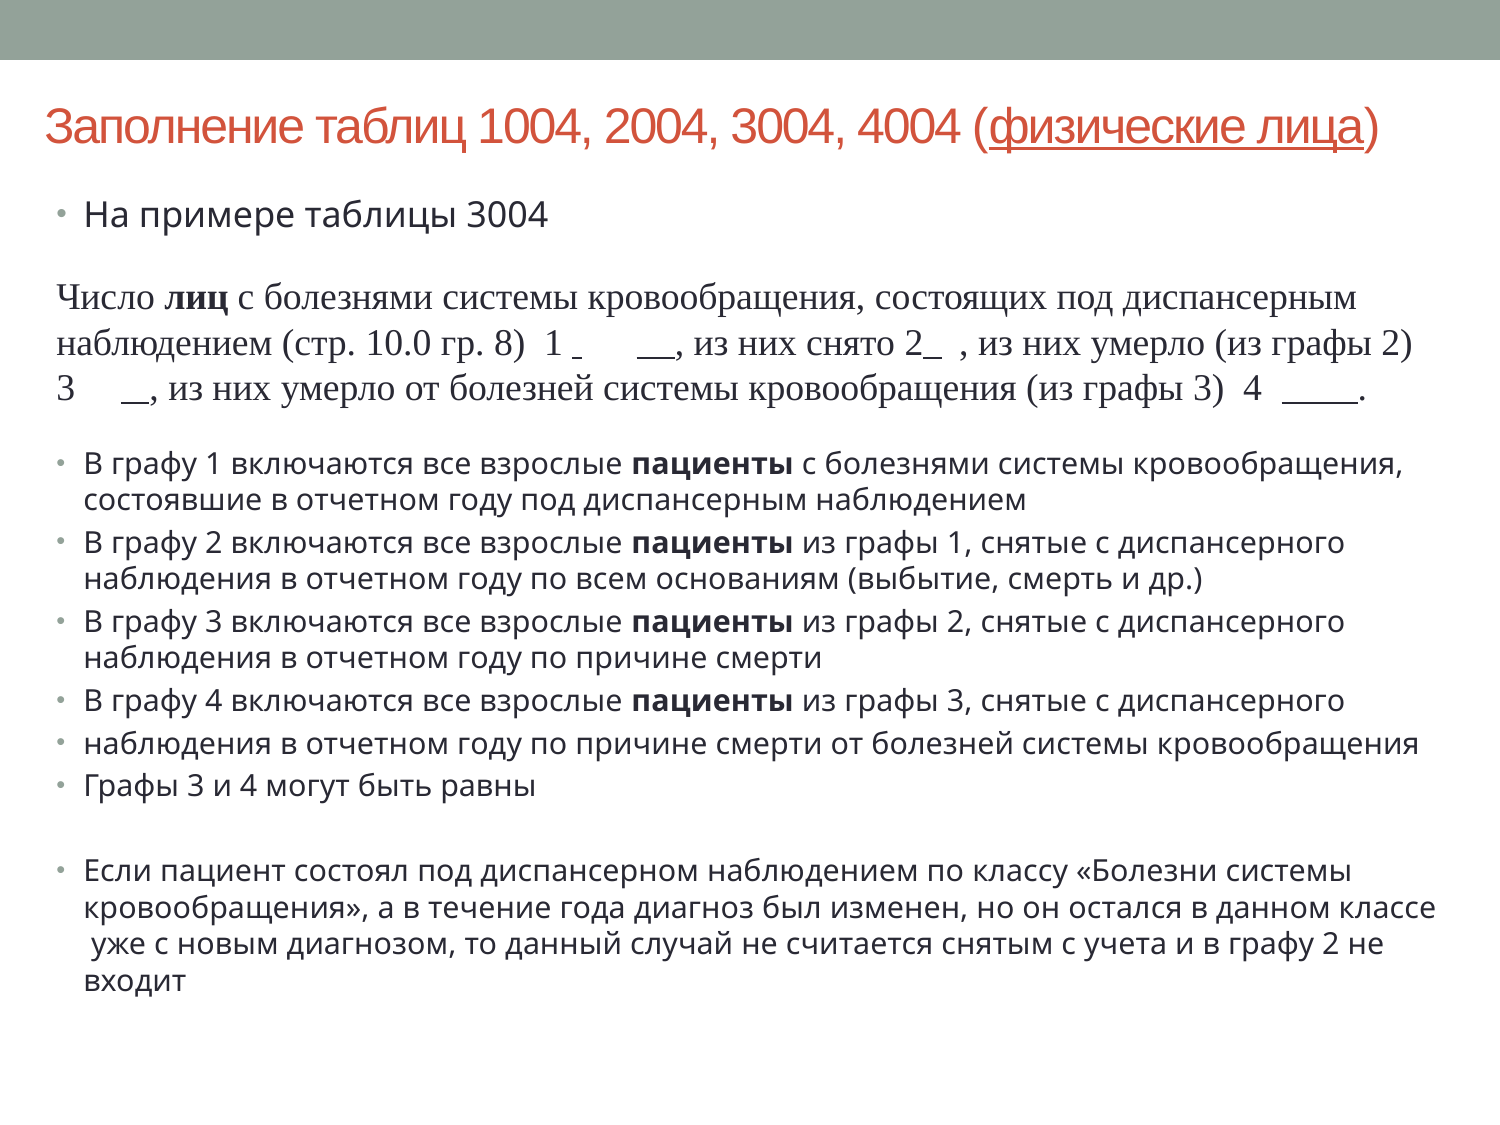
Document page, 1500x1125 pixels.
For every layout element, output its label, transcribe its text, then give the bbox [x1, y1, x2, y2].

list На примере таблицы 3004 Число лиц с болезнями системы кровообращения, состоящих под диспансерным наблюдением (стр. 10.0 гр. 8) 1 , из них снято 2 , из них умерло (из графы 2) 3 , из них умерло от болезней системы кровообращения (из графы 3) 4 . В графу 1 включаются все взрослые пациенты с болезнями системы кровообращения, состоявшие в отчетном году под диспансерным наблюдением В графу 2 включаются все взрослые пациенты из графы 1, снятые с диспансерного наблюдения в отчетном году по всем основаниям (выбытие, смерть и др.) В графу 3 включаются все взрослые пациенты из графы 2, снятые с диспансерного наблюдения в отчетном году по причине смерти В графу 4 включаются все взрослые пациенты из графы 3, снятые с диспансерного наблюдения в отчетном году по причине смерти от болезней системы кровообращения Графы 3 и 4 могут быть равны Если пациент состоял под диспансерном наблюдением по классу «Болезни системы кровообращения», а в течение года диагноз был изменен, но он остался в данном классе уже с новым диагнозом, то данный случай не считается снятым с учета и в графу 2 не входит [41, 184, 1459, 1063]
title Заполнение таблиц 1004, 2004, 3004, 4004 (физические лица) [29, 42, 1459, 206]
